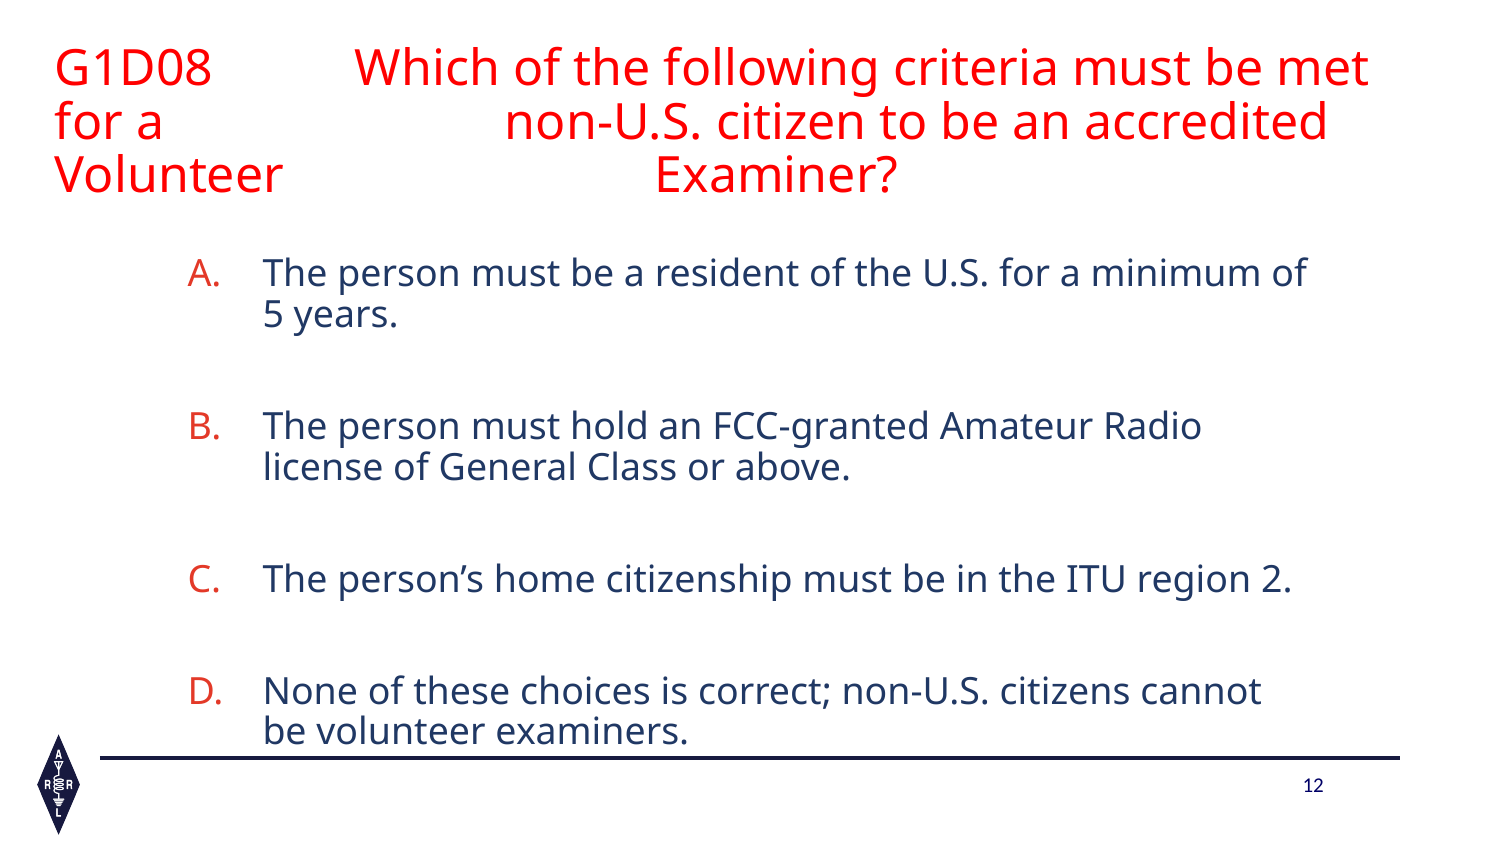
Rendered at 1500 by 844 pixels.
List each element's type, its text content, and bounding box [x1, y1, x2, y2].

title G1D08 Which of the following criteria must be met for a non-U.S. citizen to be an accredited Volunteer Examiner? [54, 36, 1445, 224]
list The person must be a resident of the U.S. for a minimum of 5 years. The person must hold an FCC-granted Amateur Radio license of General Class or above. The person’s home citizenship must be in the ITU region 2. None of these choices is correct; non-U.S. citizens cannot be volunteer examiners. [187, 248, 1313, 808]
slide_number 12 [1302, 761, 1400, 807]
picture [37, 734, 80, 835]
